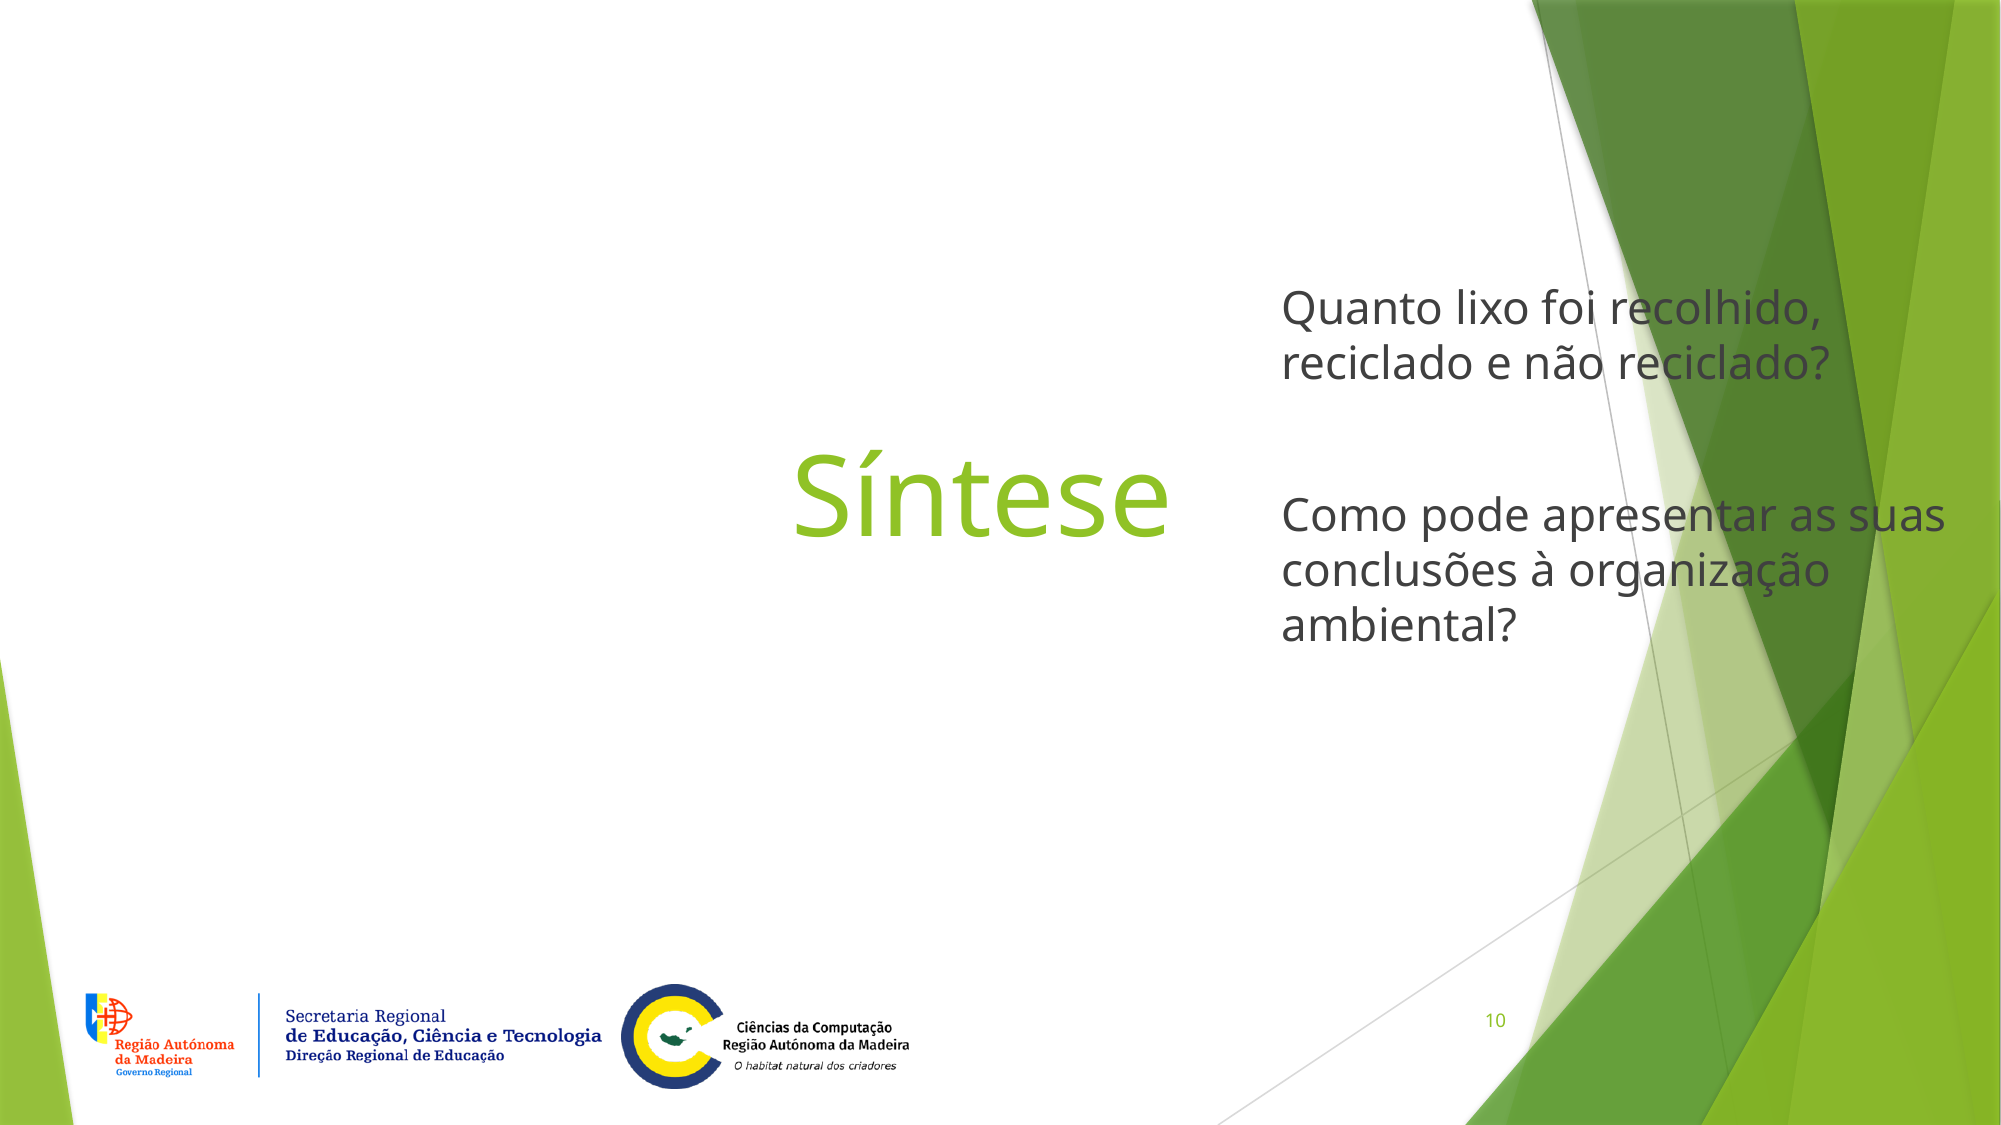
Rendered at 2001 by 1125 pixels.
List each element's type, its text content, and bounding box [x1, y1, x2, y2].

title Síntese [253, 132, 1188, 868]
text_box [76, 983, 910, 1090]
slide_number 10 [1409, 991, 1522, 1051]
list Quanto lixo foi recolhido, reciclado e não reciclado? Como pode apresentar as suas conclusões à organização ambiental? [1253, 58, 1969, 871]
